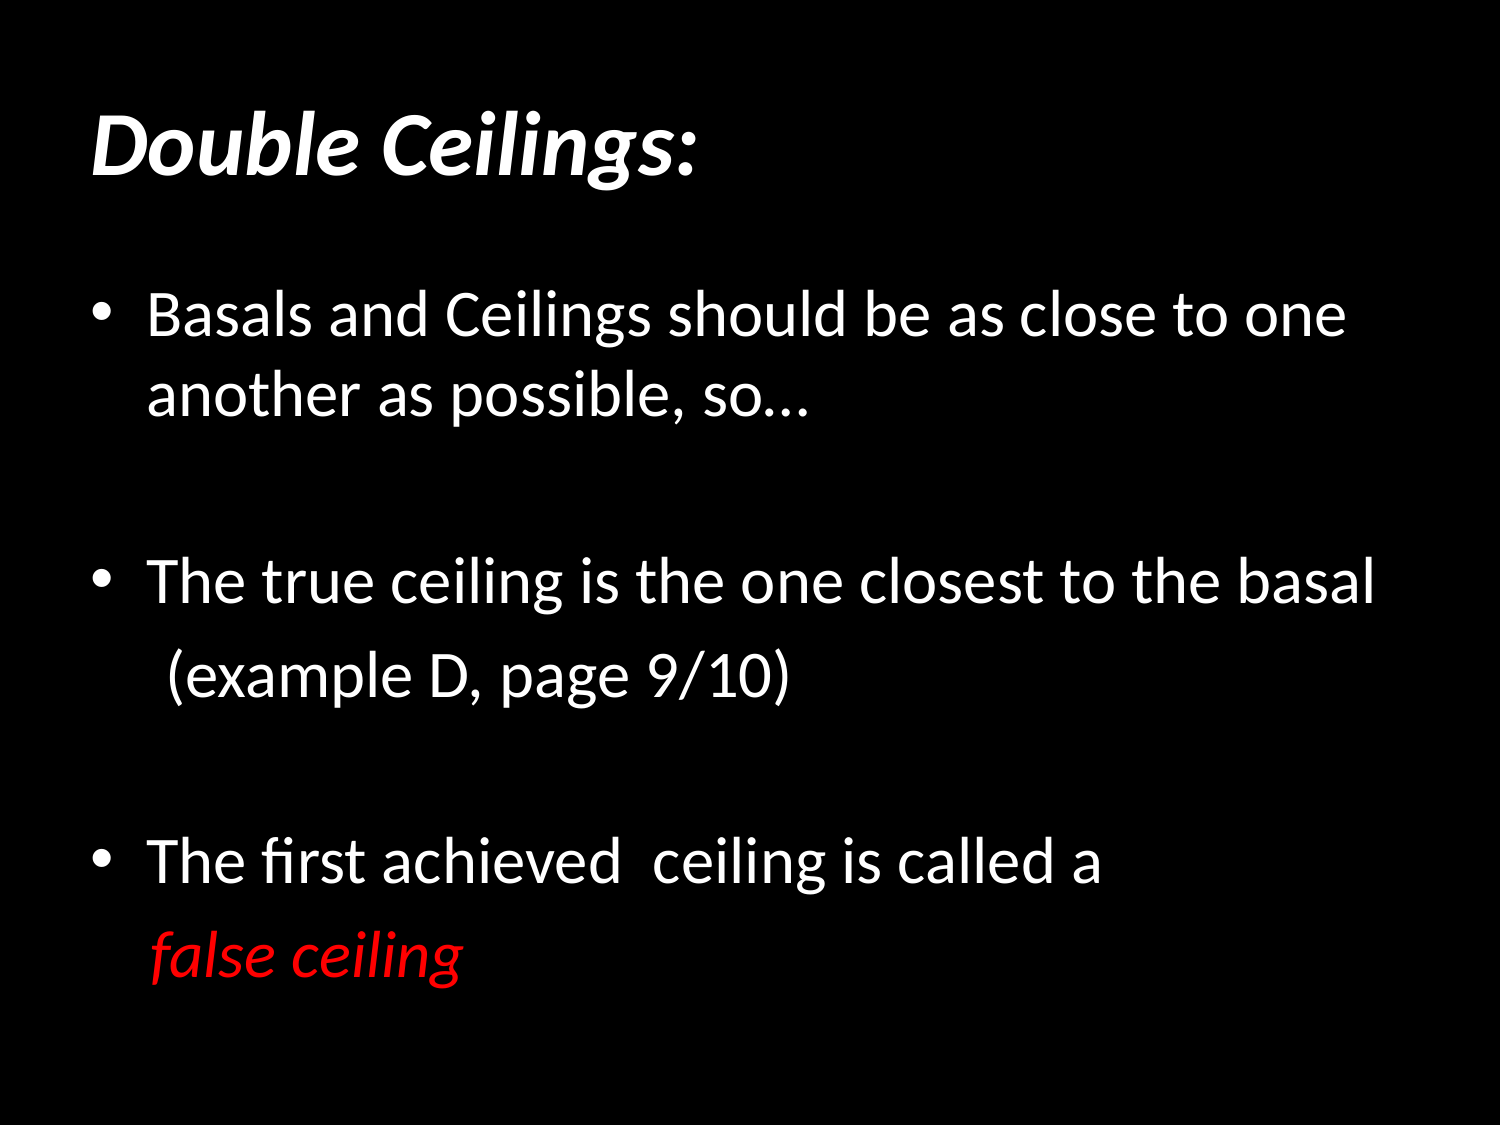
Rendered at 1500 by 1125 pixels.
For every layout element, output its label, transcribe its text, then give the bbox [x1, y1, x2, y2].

title Double Ceilings: [75, 45, 1425, 233]
list Basals and Ceilings should be as close to one another as possible, so… The true ceiling is the one closest to the basal (example D, page 9/10) The first achieved ceiling is called a false ceiling [75, 262, 1425, 1005]
